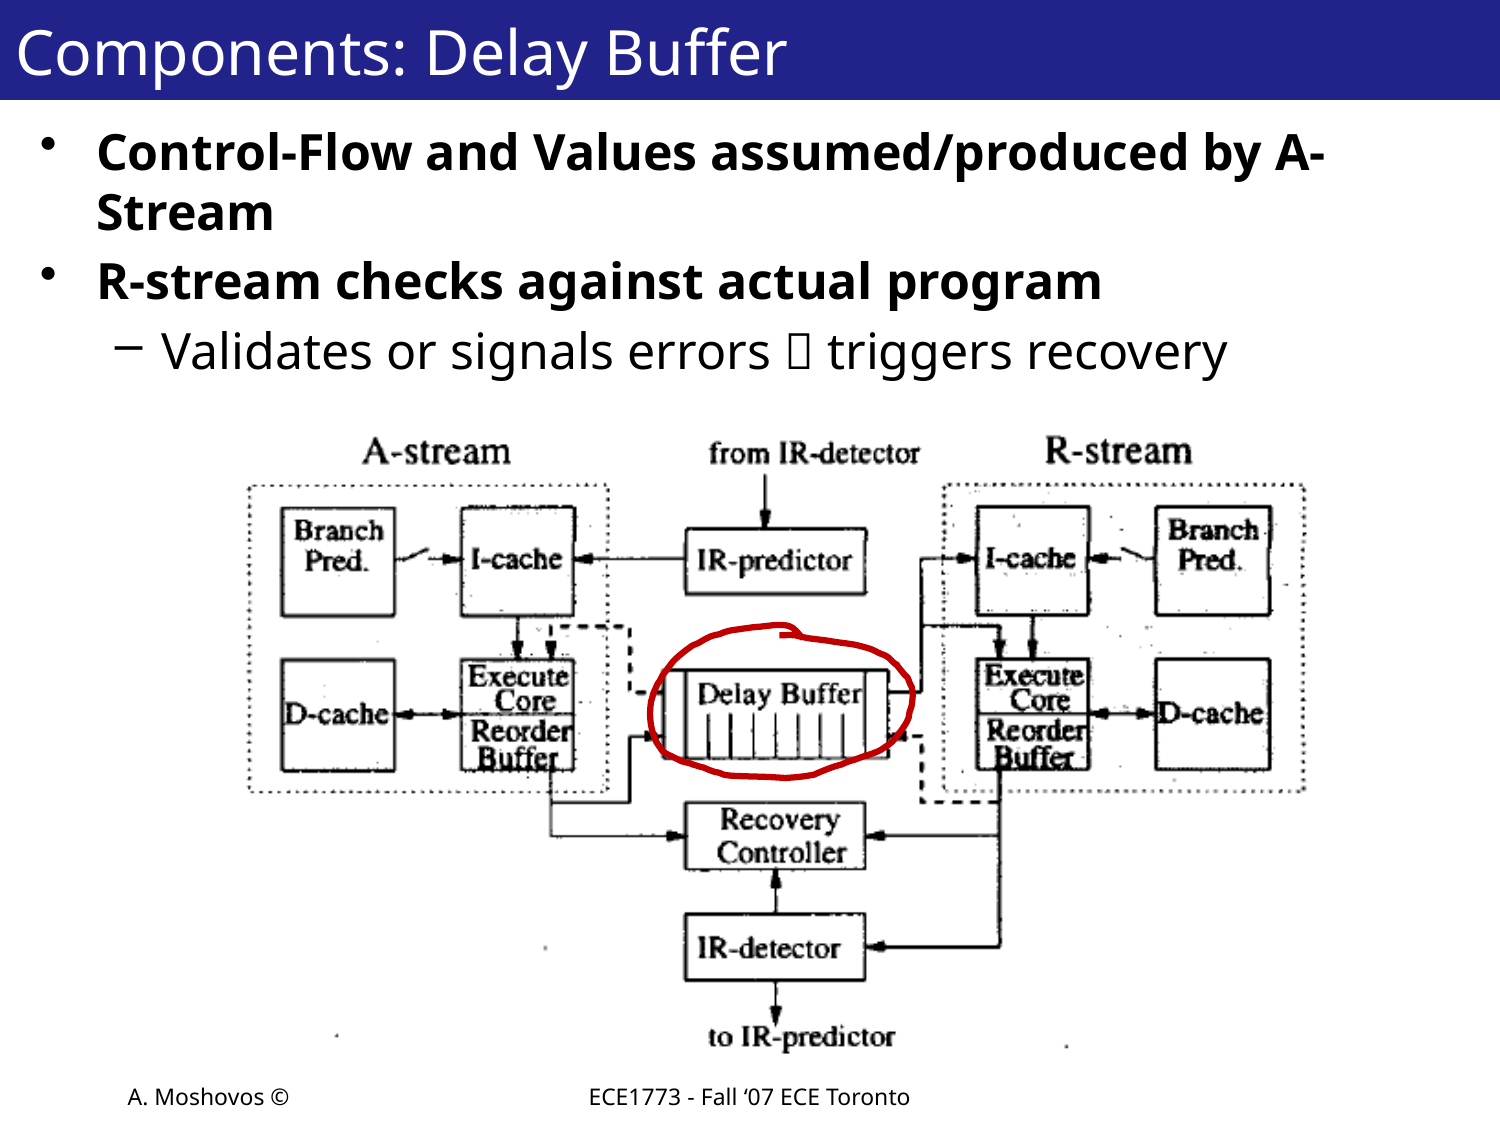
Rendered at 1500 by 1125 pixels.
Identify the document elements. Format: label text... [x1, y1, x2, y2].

picture [212, 421, 1326, 1063]
slide_number A. Moshovos © [112, 1074, 426, 1125]
list Control-Flow and Values assumed/produced by A-Stream R-stream checks against actual program Validates or signals errors  triggers recovery [24, 112, 1476, 1076]
footer ECE1773 - Fall ‘07 ECE Toronto [487, 1074, 1013, 1125]
title Components: Delay Buffer [0, 0, 1500, 101]
